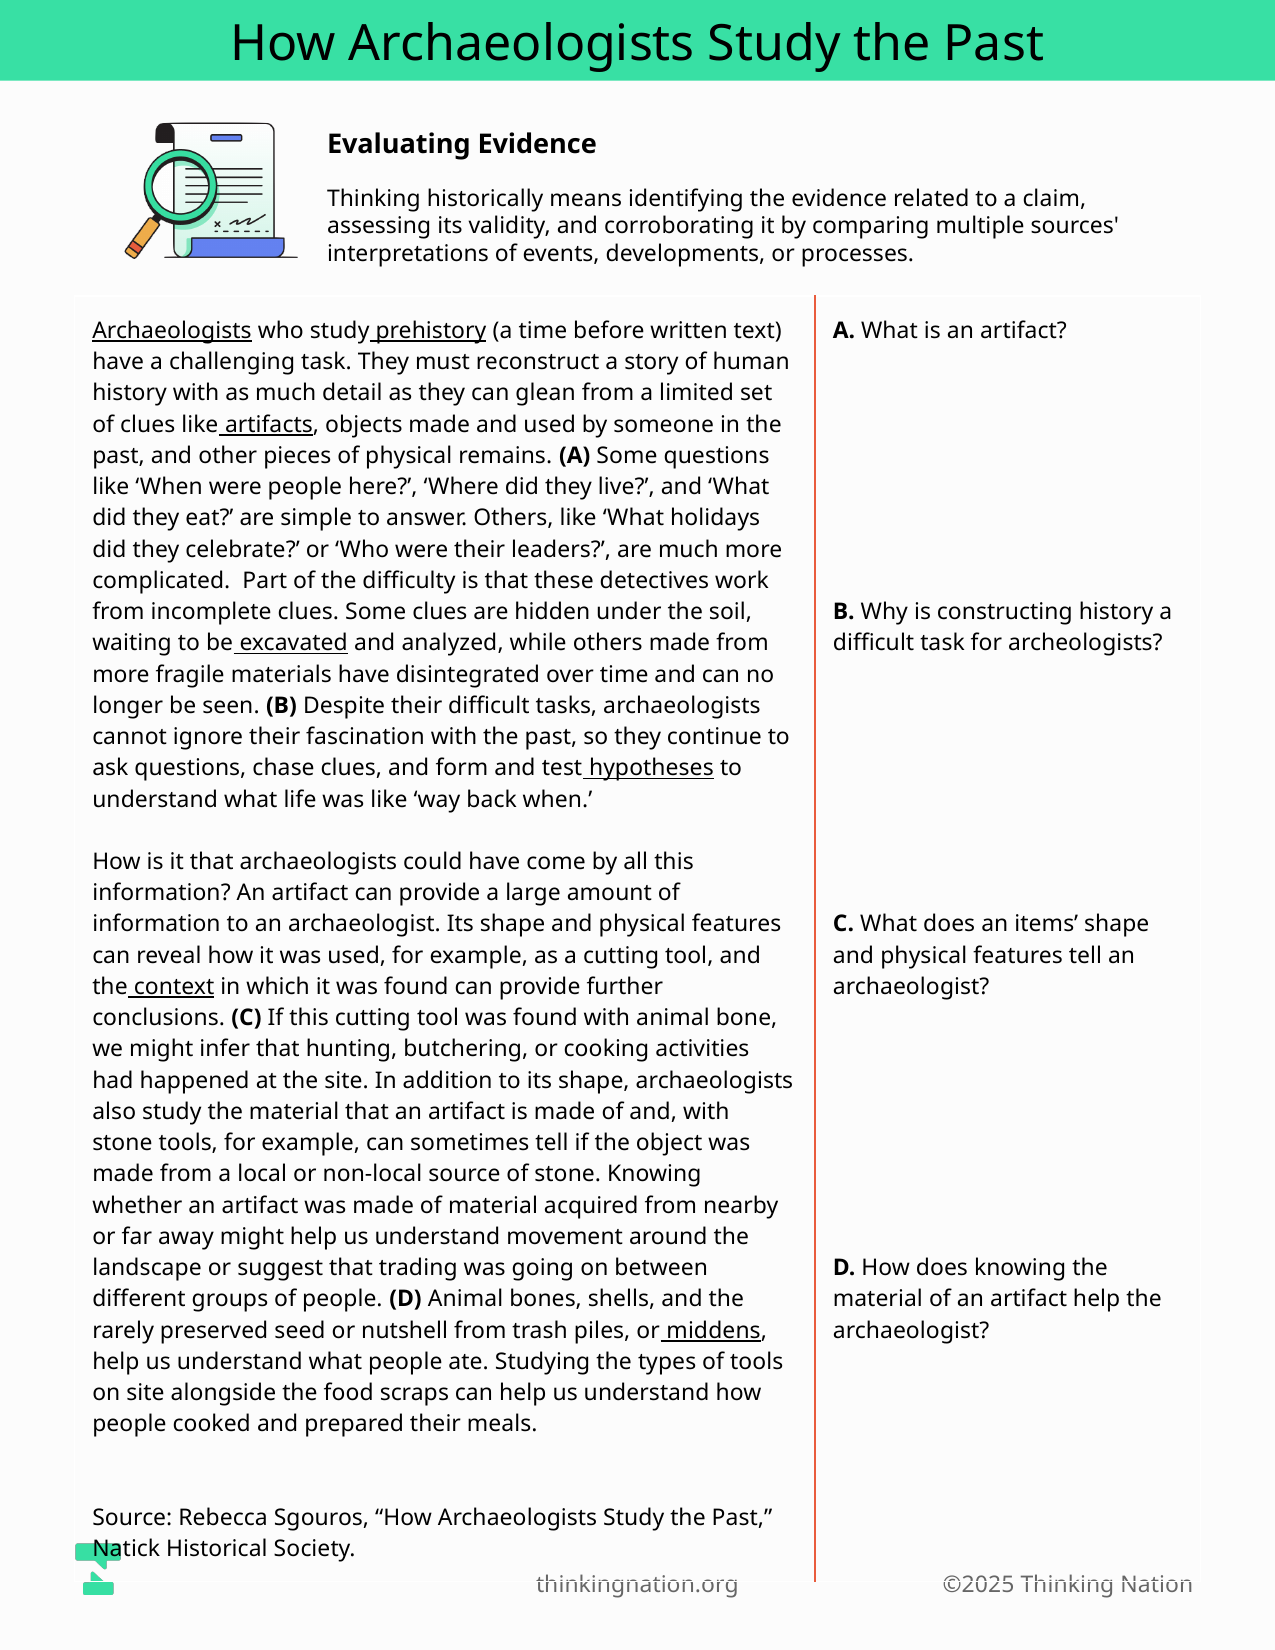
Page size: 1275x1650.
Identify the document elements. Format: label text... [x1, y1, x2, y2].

table_header Archaeologists who study prehistory (a time before written text) have a challenging task. They must reconstruct a story of human history with as much detail as they can glean from a limited set of clues like artifacts, objects made and used by someone in the past, and other pieces of physical remains. (A) Some questions like ‘When were people here?’, ‘Where did they live?’, and ‘What did they eat?’ are simple to answer. Others, like ‘What holidays did they celebrate?’ or ‘Who were their leaders?’, are much more complicated. Part of the difficulty is that these detectives work from incomplete clues. Some clues are hidden under the soil, waiting to be excavated and analyzed, while others made from more fragile materials have disintegrated over time and can no longer be seen. (B) Despite their difficult tasks, archaeologists cannot ignore their fascination with the past, so they continue to ask questions, chase clues, and form and test hypotheses to understand what life was like ‘way back when.’ How is it that archaeologists could have come by all this information? An artifact can provide a large amount of information to an archaeologist. Its shape and physical features can reveal how it was used, for example, as a cutting tool, and the context in which it was found can provide further conclusions. (C) If this cutting tool was found with animal bone, we might infer that hunting, butchering, or cooking activities had happened at the site. In addition to its shape, archaeologists also study the material that an artifact is made of and, with stone tools, for example, can sometimes tell if the object was made from a local or non-local source of stone. Knowing whether an artifact was made of material acquired from nearby or far away might help us understand movement around the landscape or suggest that trading was going on between different groups of people. (D) Animal bones, shells, and the rarely preserved seed or nutshell from trash piles, or middens, help us understand what people ate. Studying the types of tools on site alongside the food scraps can help us understand how people cooked and prepared their meals. Source: Rebecca Sgouros, “How Archaeologists Study the Past,” Natick Historical Society. [75, 297, 814, 1581]
picture [62, 1533, 134, 1605]
table_header A. What is an artifact? B. Why is constructing history a difficult task for archeologists? C. What does an items’ shape and physical features tell an archaeologist? D. How does knowing the material of an artifact help the archaeologist? [816, 297, 1200, 1581]
text_box Evaluating Evidence Thinking historically means identifying the evidence related to a claim, assessing its validity, and corroborating it by comparing multiple sources' interpretations of events, developments, or processes. [313, 107, 1201, 275]
text_box ©2025 Thinking Nation [907, 1553, 1210, 1605]
text_box How Archaeologists Study the Past [0, 0, 1275, 81]
text_box thinkingnation.org [486, 1582, 789, 1605]
picture [113, 93, 309, 288]
